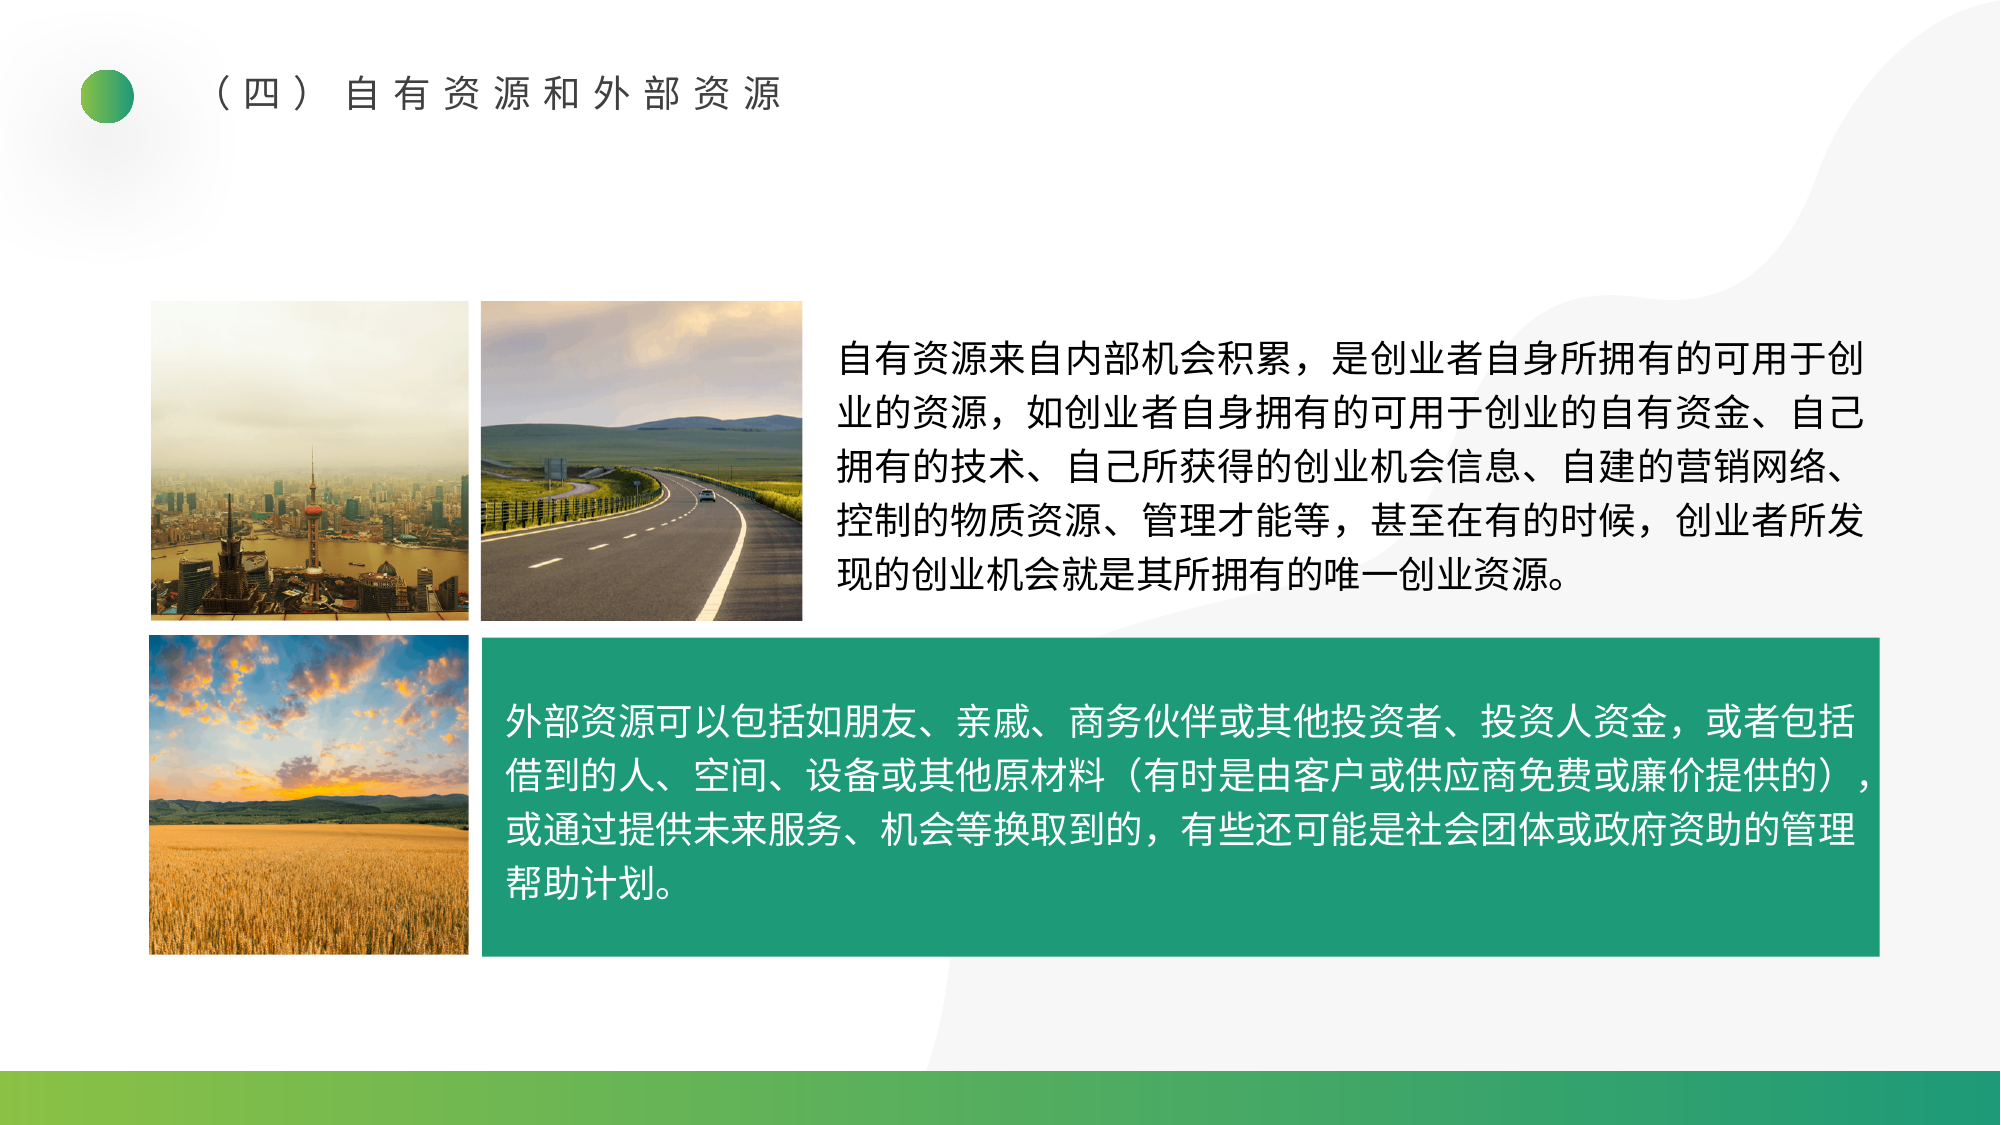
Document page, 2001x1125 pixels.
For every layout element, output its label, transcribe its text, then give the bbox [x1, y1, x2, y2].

picture [151, 301, 469, 621]
picture [480, 301, 803, 621]
picture [149, 635, 469, 955]
text_box 外部资源可以包括如朋友、亲戚、商务伙伴或其他投资者、投资人资金，或者包括借到的人、空间、设备或其他原材料（有时是由客户或供应商免费或廉价提供的），或通过提供未来服务、机会等换取到的，有些还可能是社会团体或政府资助的管理帮助计划。 [481, 636, 1881, 958]
text_box （四）自有资源和外部资源 [178, 62, 842, 123]
text_box 自有资源来自内部机会积累，是创业者自身所拥有的可用于创业的资源，如创业者自身拥有的可用于创业的自有资金、自己拥有的技术、自己所获得的创业机会信息、自建的营销网络、控制的物质资源、管理才能等，甚至在有的时候，创业者所发现的创业机会就是其所拥有的唯一创业资源。 [821, 318, 1880, 604]
